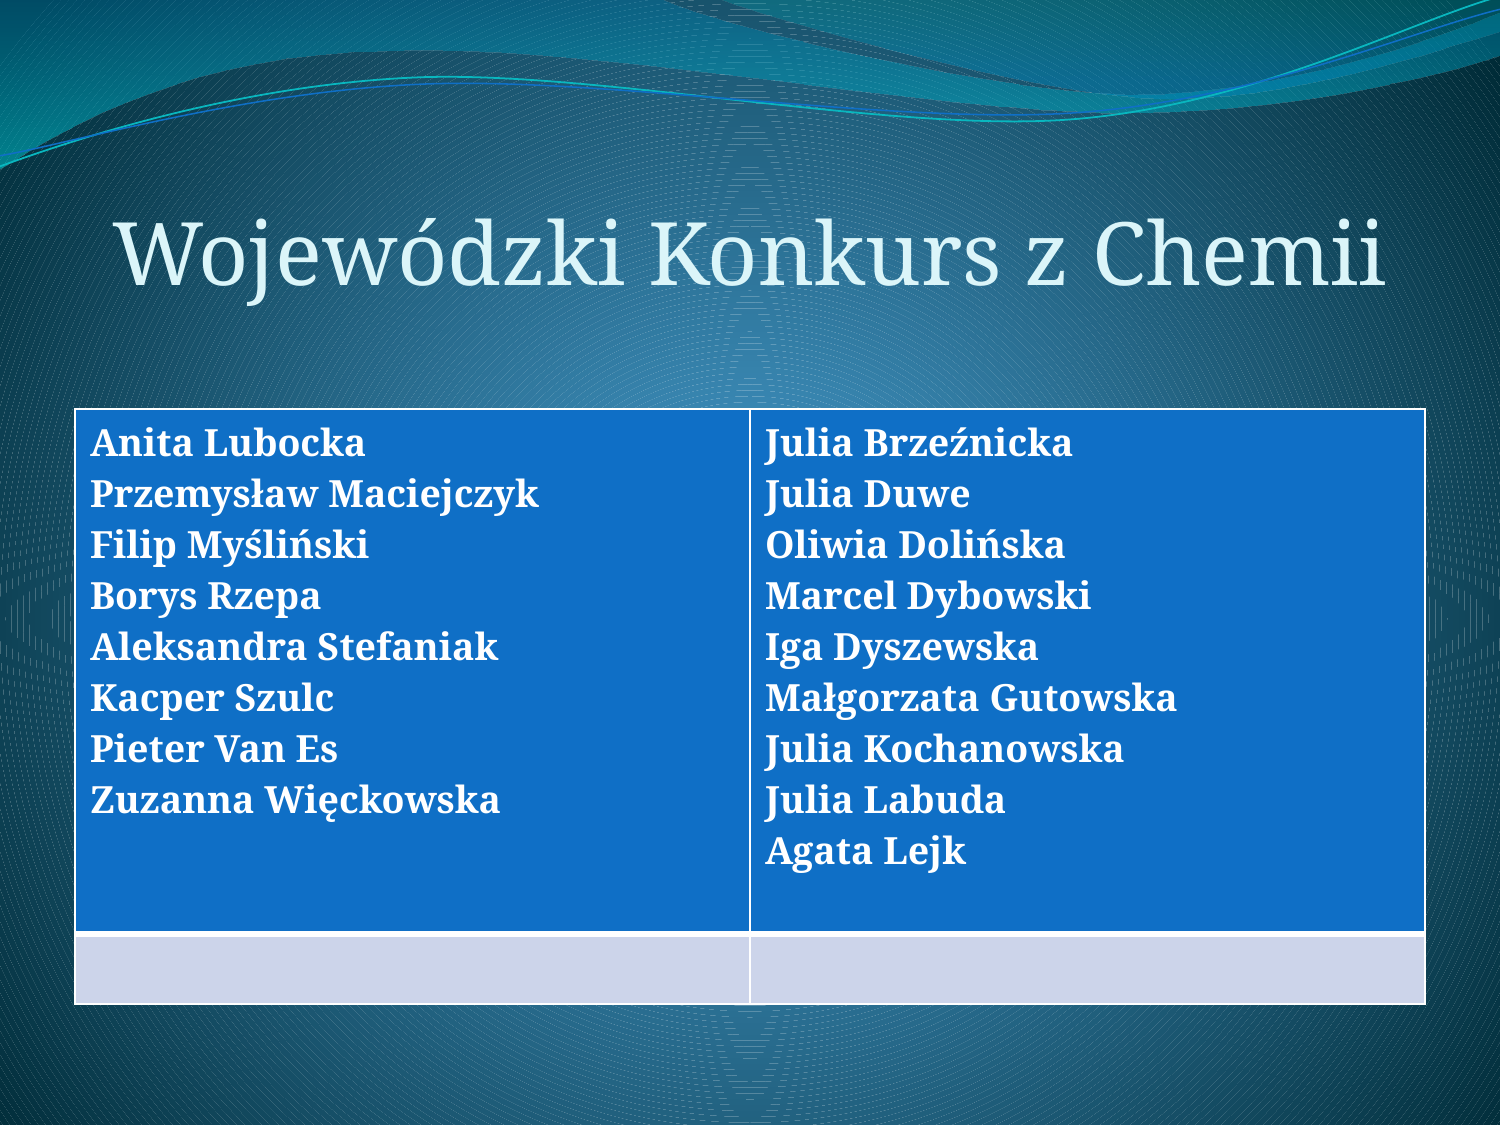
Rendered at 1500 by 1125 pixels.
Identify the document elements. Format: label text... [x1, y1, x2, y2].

title Wojewódzki Konkurs z Chemii [75, 115, 1425, 303]
table_cell [76, 937, 749, 1003]
table_cell [751, 937, 1424, 1003]
table_header Julia Brzeźnicka Julia Duwe Oliwia Dolińska Marcel Dybowski Iga Dyszewska Małgorzata Gutowska Julia Kochanowska Julia Labuda Agata Lejk [751, 410, 1424, 931]
table_header Anita Lubocka Przemysław Maciejczyk Filip Myśliński Borys Rzepa Aleksandra Stefaniak Kacper Szulc Pieter Van Es Zuzanna Więckowska [76, 410, 749, 931]
